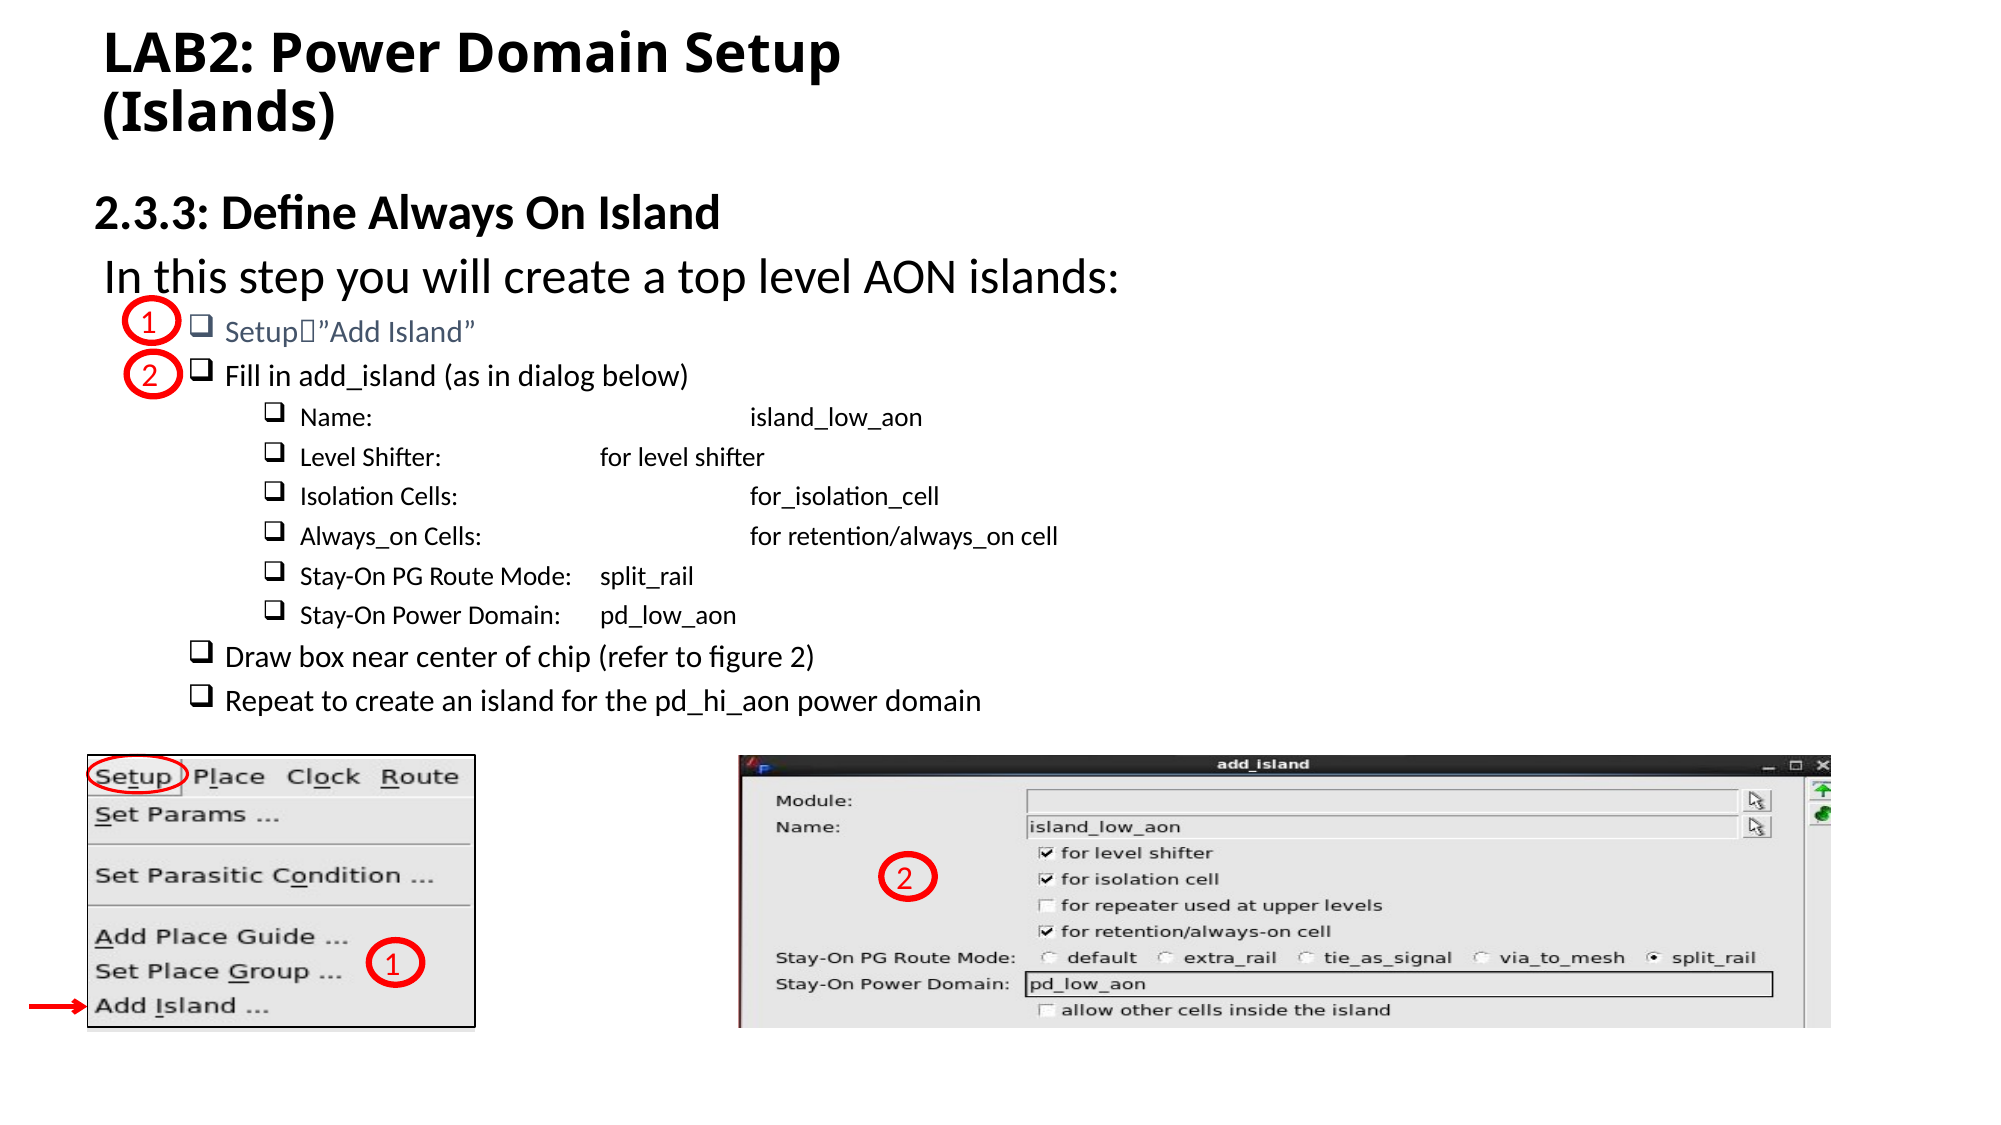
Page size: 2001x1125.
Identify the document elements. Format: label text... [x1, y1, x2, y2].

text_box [126, 346, 181, 402]
list 2.3.3: Define Always On Island In this step you will create a top level AON islands: Setup”Add Island” Fill in add_island (as in dialog below) Name: island_low_aon Level Shifter: for level shifter Isolation Cells: for_isolation_cell Always_on Cells: for retention/always_on cell Stay-On PG Route Mode: split_rail Stay-On Power Domain: pd_low_aon Draw box near center of chip (refer to figure 2) Repeat to create an island for the pd_hi_aon power domain [22, 178, 1831, 738]
title LAB2: Power Domain Setup (Islands) [87, 16, 1579, 152]
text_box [738, 755, 1831, 1028]
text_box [124, 292, 179, 349]
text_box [29, 755, 475, 1032]
